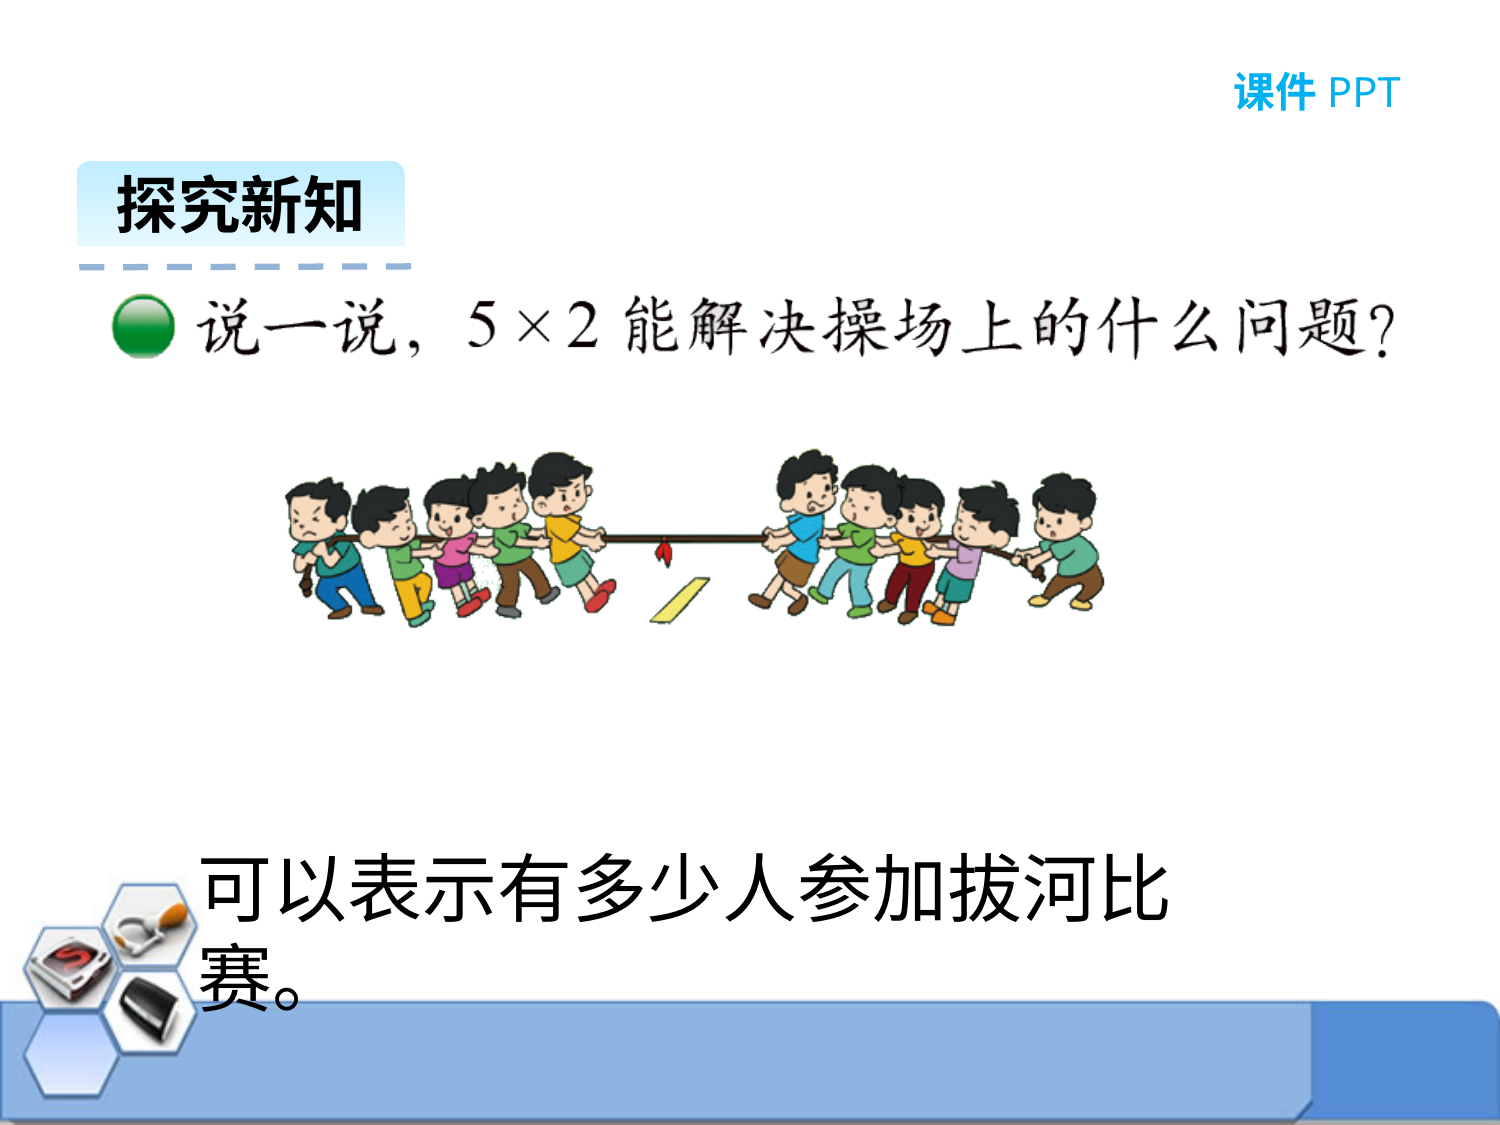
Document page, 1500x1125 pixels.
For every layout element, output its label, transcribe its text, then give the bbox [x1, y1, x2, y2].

text_box 可以表示有多少人参加拔河比赛。 [183, 834, 1330, 1029]
picture [0, 0, 1500, 1125]
text_box 课件PPT [1218, 58, 1418, 124]
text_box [76, 160, 420, 268]
